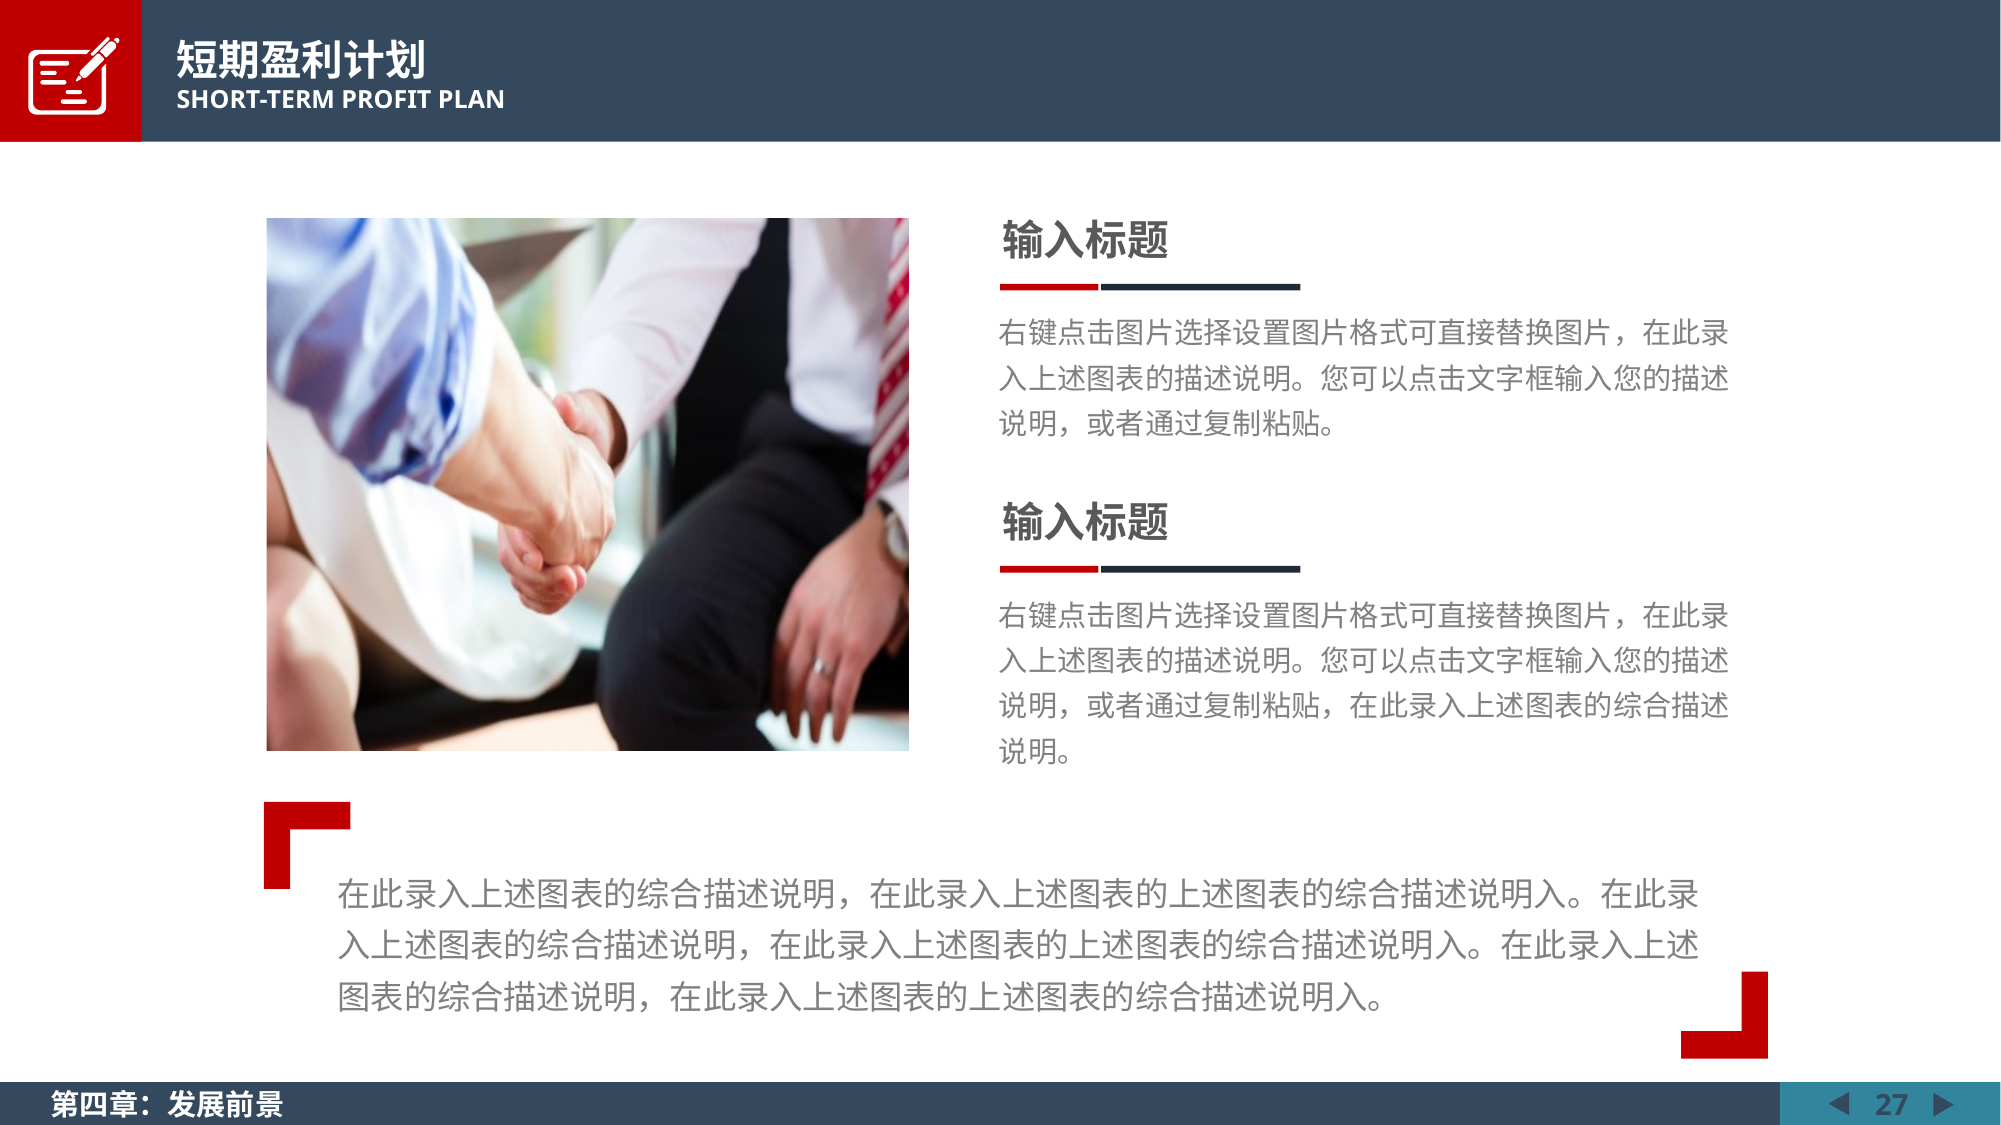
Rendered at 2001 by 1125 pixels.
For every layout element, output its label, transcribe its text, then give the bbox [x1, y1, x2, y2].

text_box [265, 217, 911, 753]
text_box [144, 0, 2001, 144]
text_box [998, 564, 1099, 575]
text_box [28, 49, 107, 115]
text_box [1099, 282, 1302, 292]
text_box 短期盈利计划 SHORT-TERM PROFIT PLAN [161, 59, 859, 138]
text_box 右键点击图片选择设置图片格式可直接替换图片，在此录入上述图表的描述说明。您可以点击文字框输入您的描述说明，或者通过复制粘贴，在此录入上述图表的综合描述说明。 [987, 580, 1751, 774]
text_box [339, 1080, 1778, 1125]
text_box 第四章：发展前景 [0, 1078, 339, 1125]
text_box [0, 0, 144, 144]
text_box [263, 801, 351, 889]
text_box 27 [1779, 1078, 2001, 1125]
text_box 输入标题 [991, 208, 1181, 270]
text_box [998, 282, 1099, 292]
text_box [1099, 564, 1302, 575]
text_box 右键点击图片选择设置图片格式可直接替换图片，在此录入上述图表的描述说明。您可以点击文字框输入您的描述说明，或者通过复制粘贴。 [987, 298, 1751, 447]
text_box 输入标题 [991, 490, 1181, 552]
text_box [1681, 971, 1768, 1059]
text_box 在此录入上述图表的综合描述说明，在此录入上述图表的上述图表的综合描述说明入。在此录入上述图表的综合描述说明，在此录入上述图表的上述图表的综合描述说明入。在此录入上述图表的综合描述说明，在此录入上述图表的上述图表的综合描述说明入。 [322, 853, 1725, 1024]
text_box [75, 37, 120, 82]
